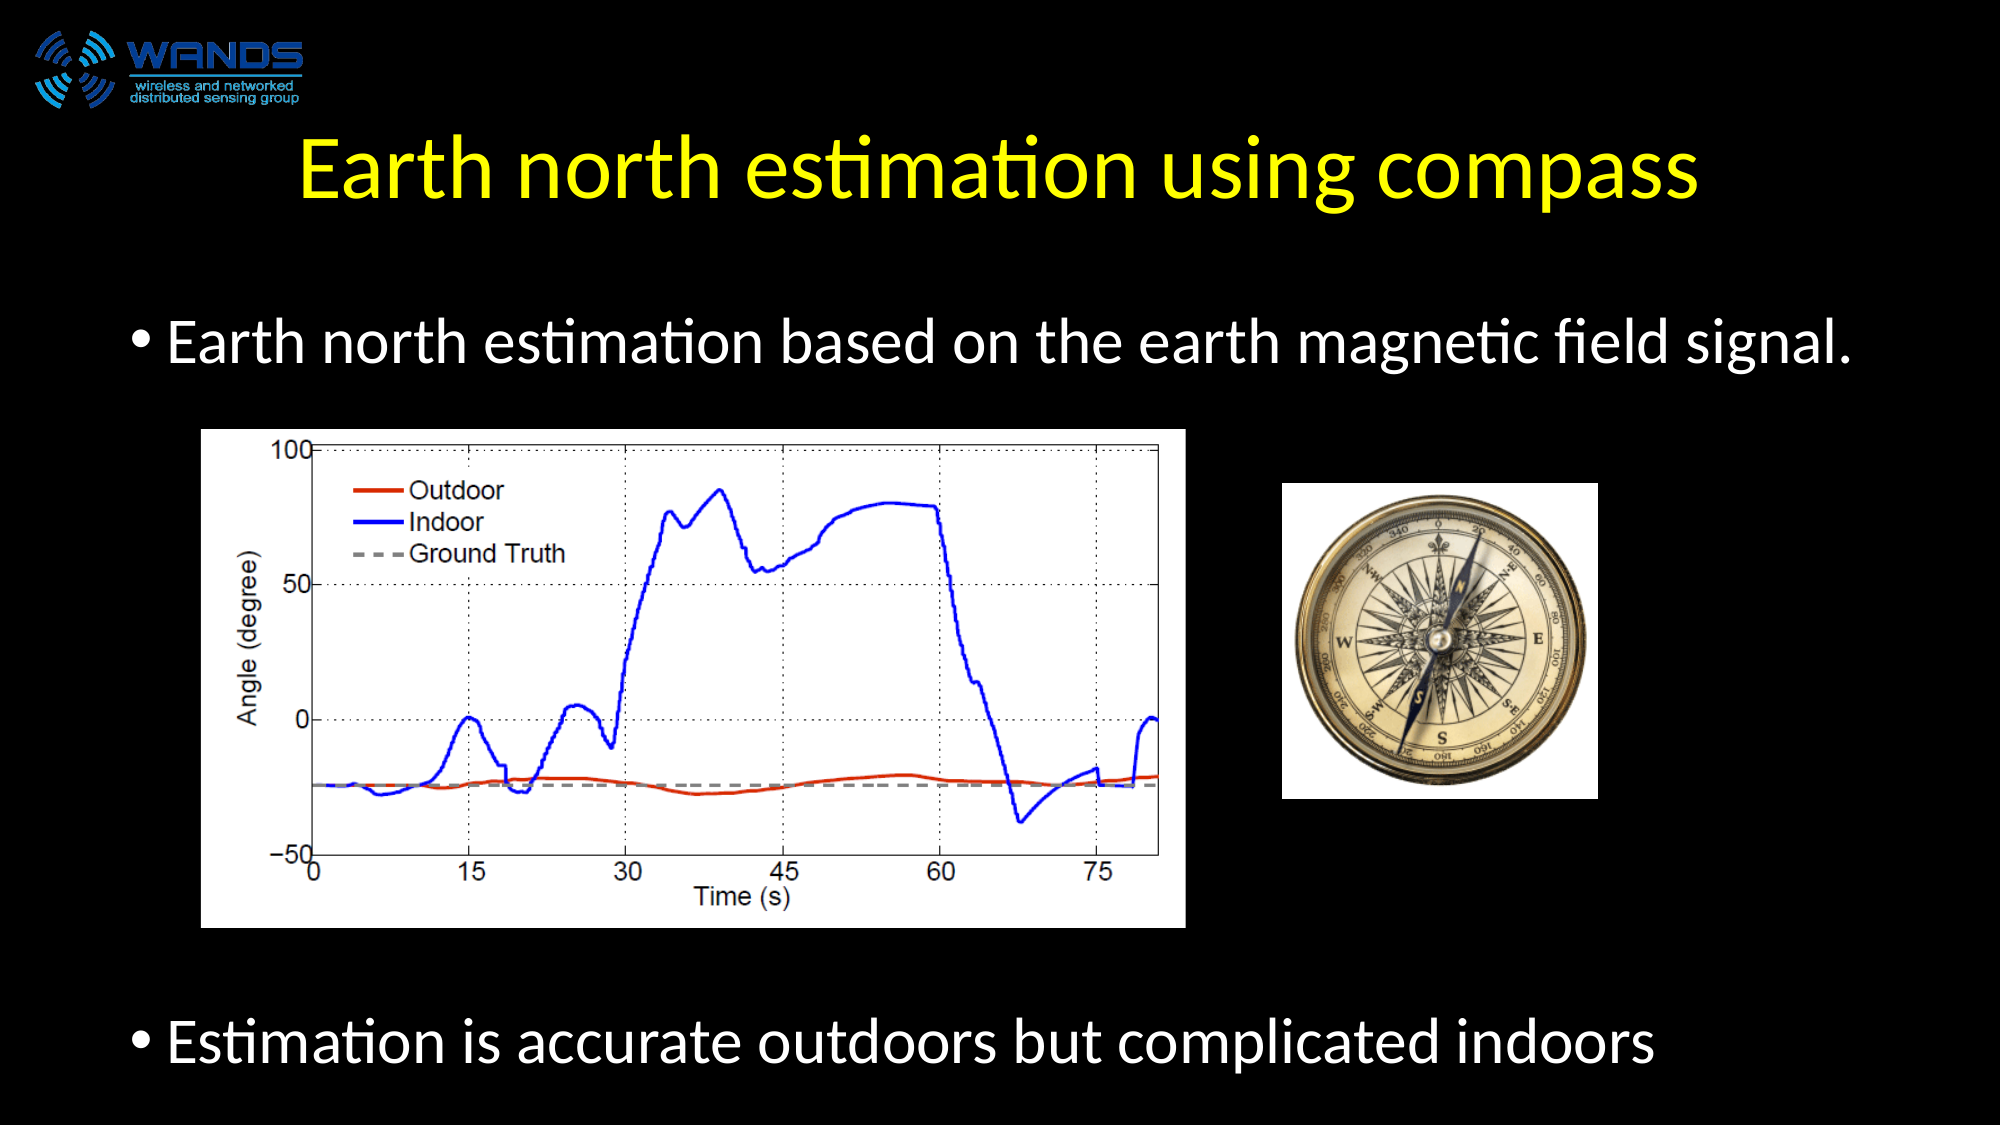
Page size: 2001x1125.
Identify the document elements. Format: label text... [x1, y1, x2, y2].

picture [200, 429, 1186, 928]
title Earth north estimation using compass [137, 59, 1863, 278]
list Earth north estimation based on the earth magnetic field signal. Estimation is accurate outdoors but complicated indoors [114, 299, 1944, 1086]
picture [35, 28, 303, 109]
picture [1282, 483, 1598, 799]
